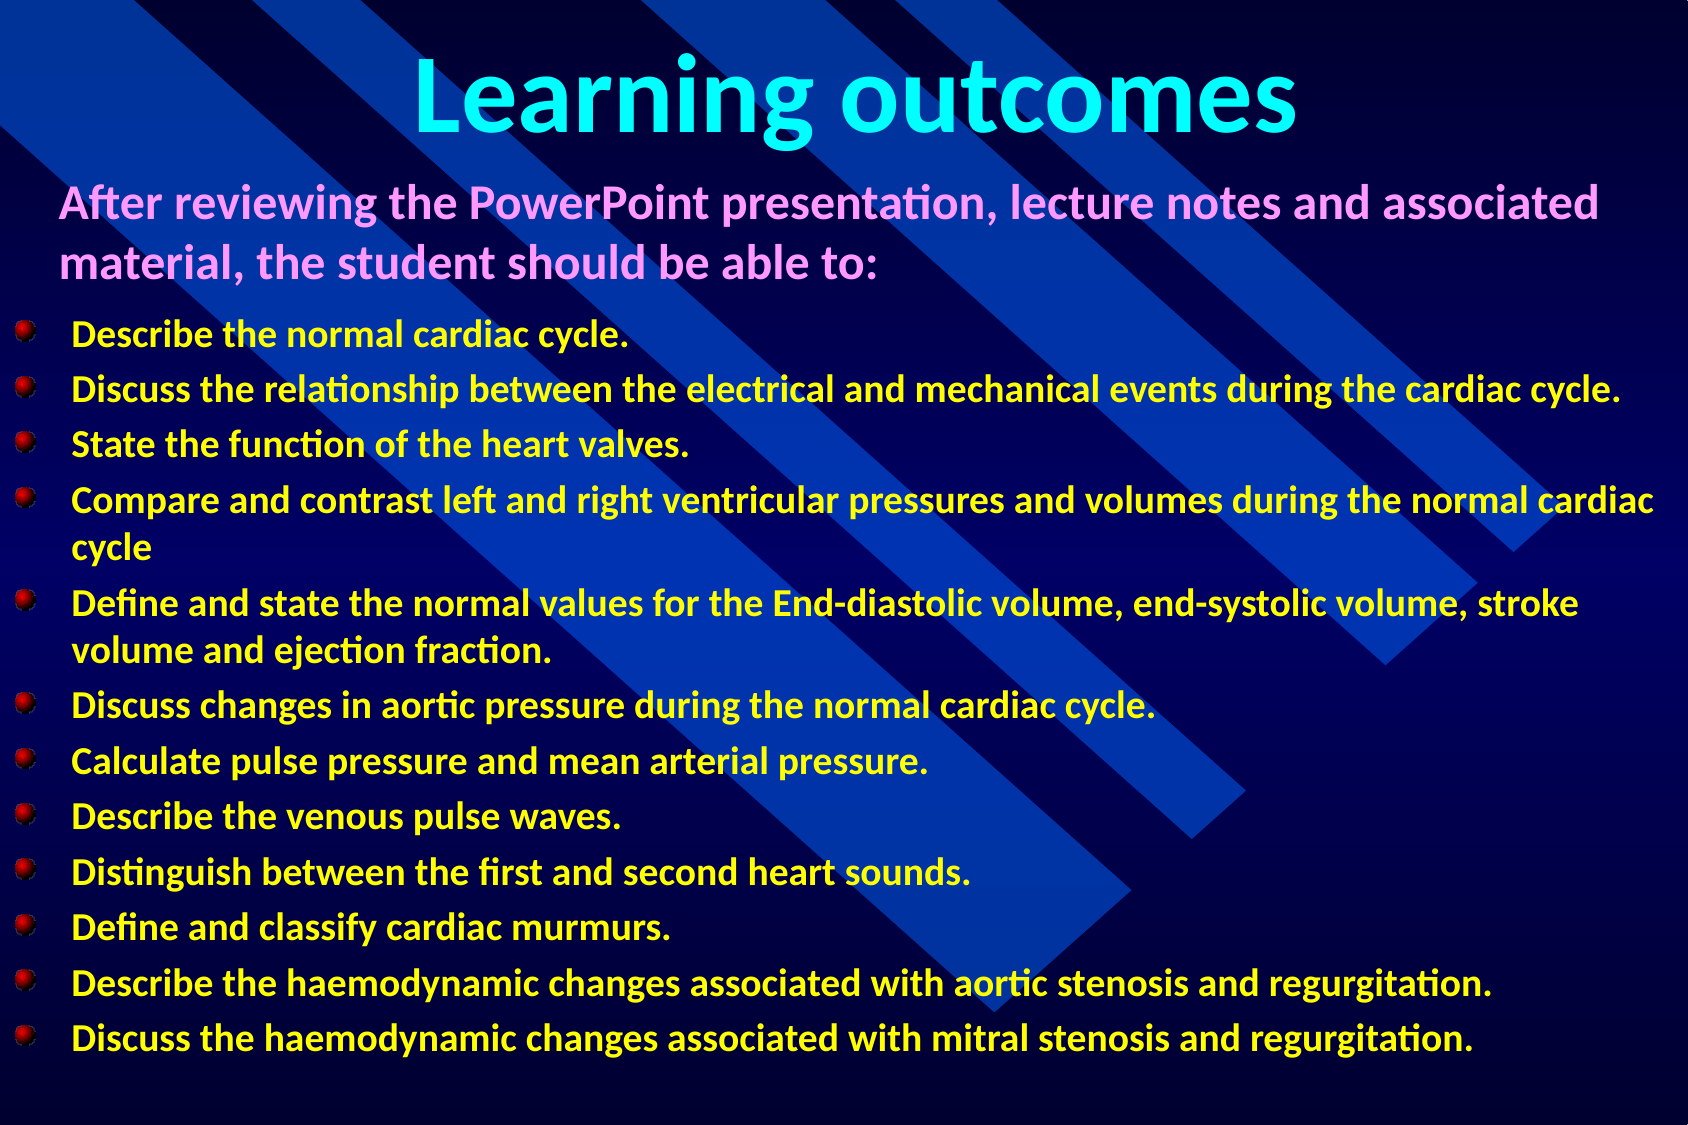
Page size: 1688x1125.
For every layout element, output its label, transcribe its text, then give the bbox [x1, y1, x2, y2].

picture [15, 748, 36, 769]
picture [15, 692, 36, 714]
picture [15, 487, 36, 508]
picture [15, 589, 36, 611]
picture [15, 803, 36, 825]
picture [15, 320, 36, 342]
text_box After reviewing the PowerPoint presentation, lecture notes and associated material, the student should be able to: [43, 162, 1669, 298]
picture [15, 1025, 36, 1046]
picture [15, 431, 36, 453]
text_box Learning outcomes [281, 12, 1432, 162]
text_box Describe the normal cardiac cycle. Discuss the relationship between the electrical and mechanical events during the cardiac cycle. State the function of the heart valves. Compare and contrast left and right ventricular pressures and volumes during the normal cardiac cycle Define and state the normal values for the End-diastolic volume, end-systolic volume, stroke volume and ejection fraction. Discuss changes in aortic pressure during the normal cardiac cycle. Calculate pulse pressure and mean arterial pressure. Describe the venous pulse waves. Distinguish between the first and second heart sounds. Define and classify cardiac murmurs. Describe the haemodynamic changes associated with aortic stenosis and regurgitation. Discuss the haemodynamic changes associated with mitral stenosis and regurgitation. [0, 299, 1688, 875]
picture [15, 914, 36, 936]
picture [15, 858, 36, 880]
picture [15, 969, 36, 991]
picture [15, 376, 36, 398]
